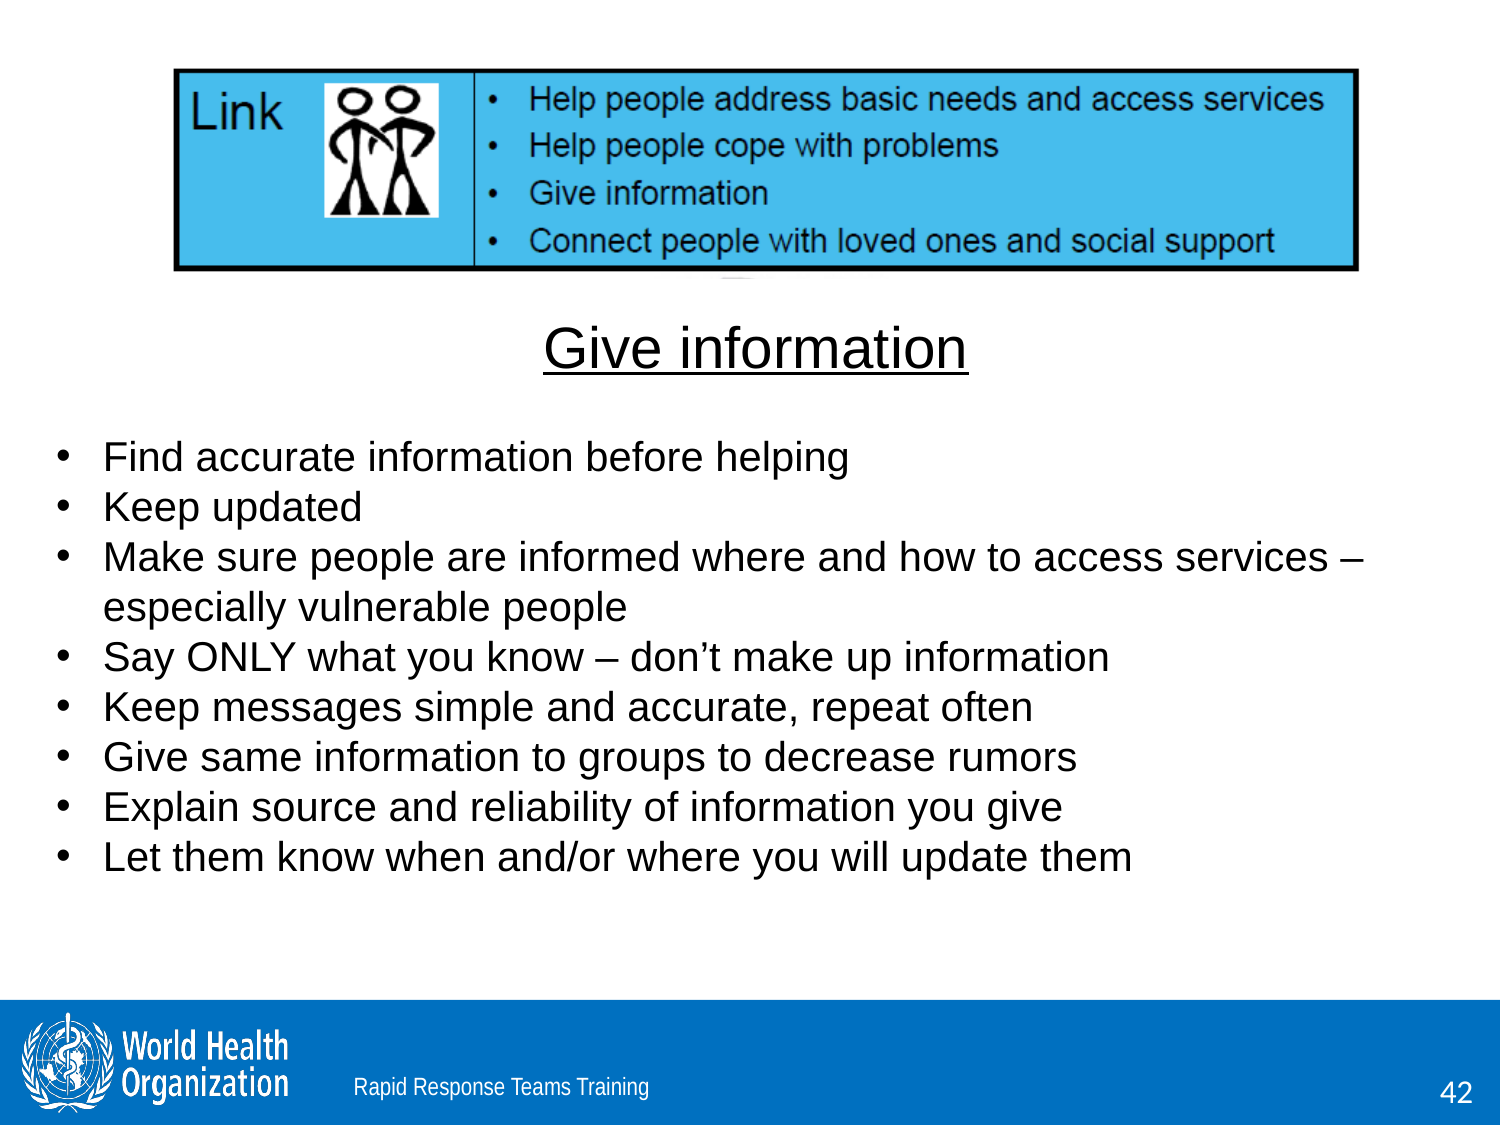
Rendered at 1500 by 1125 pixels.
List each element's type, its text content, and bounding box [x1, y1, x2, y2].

picture [170, 66, 1362, 280]
text_box Give information Find accurate information before helping Keep updated Make sure people are informed where and how to access services – especially vulnerable people Say ONLY what you know – don’t make up information Keep messages simple and accurate, repeat often Give same information to groups to decrease rumors Explain source and reliability of information you give Let them know when and/or where you will update them [41, 302, 1471, 888]
picture [21, 1012, 288, 1113]
